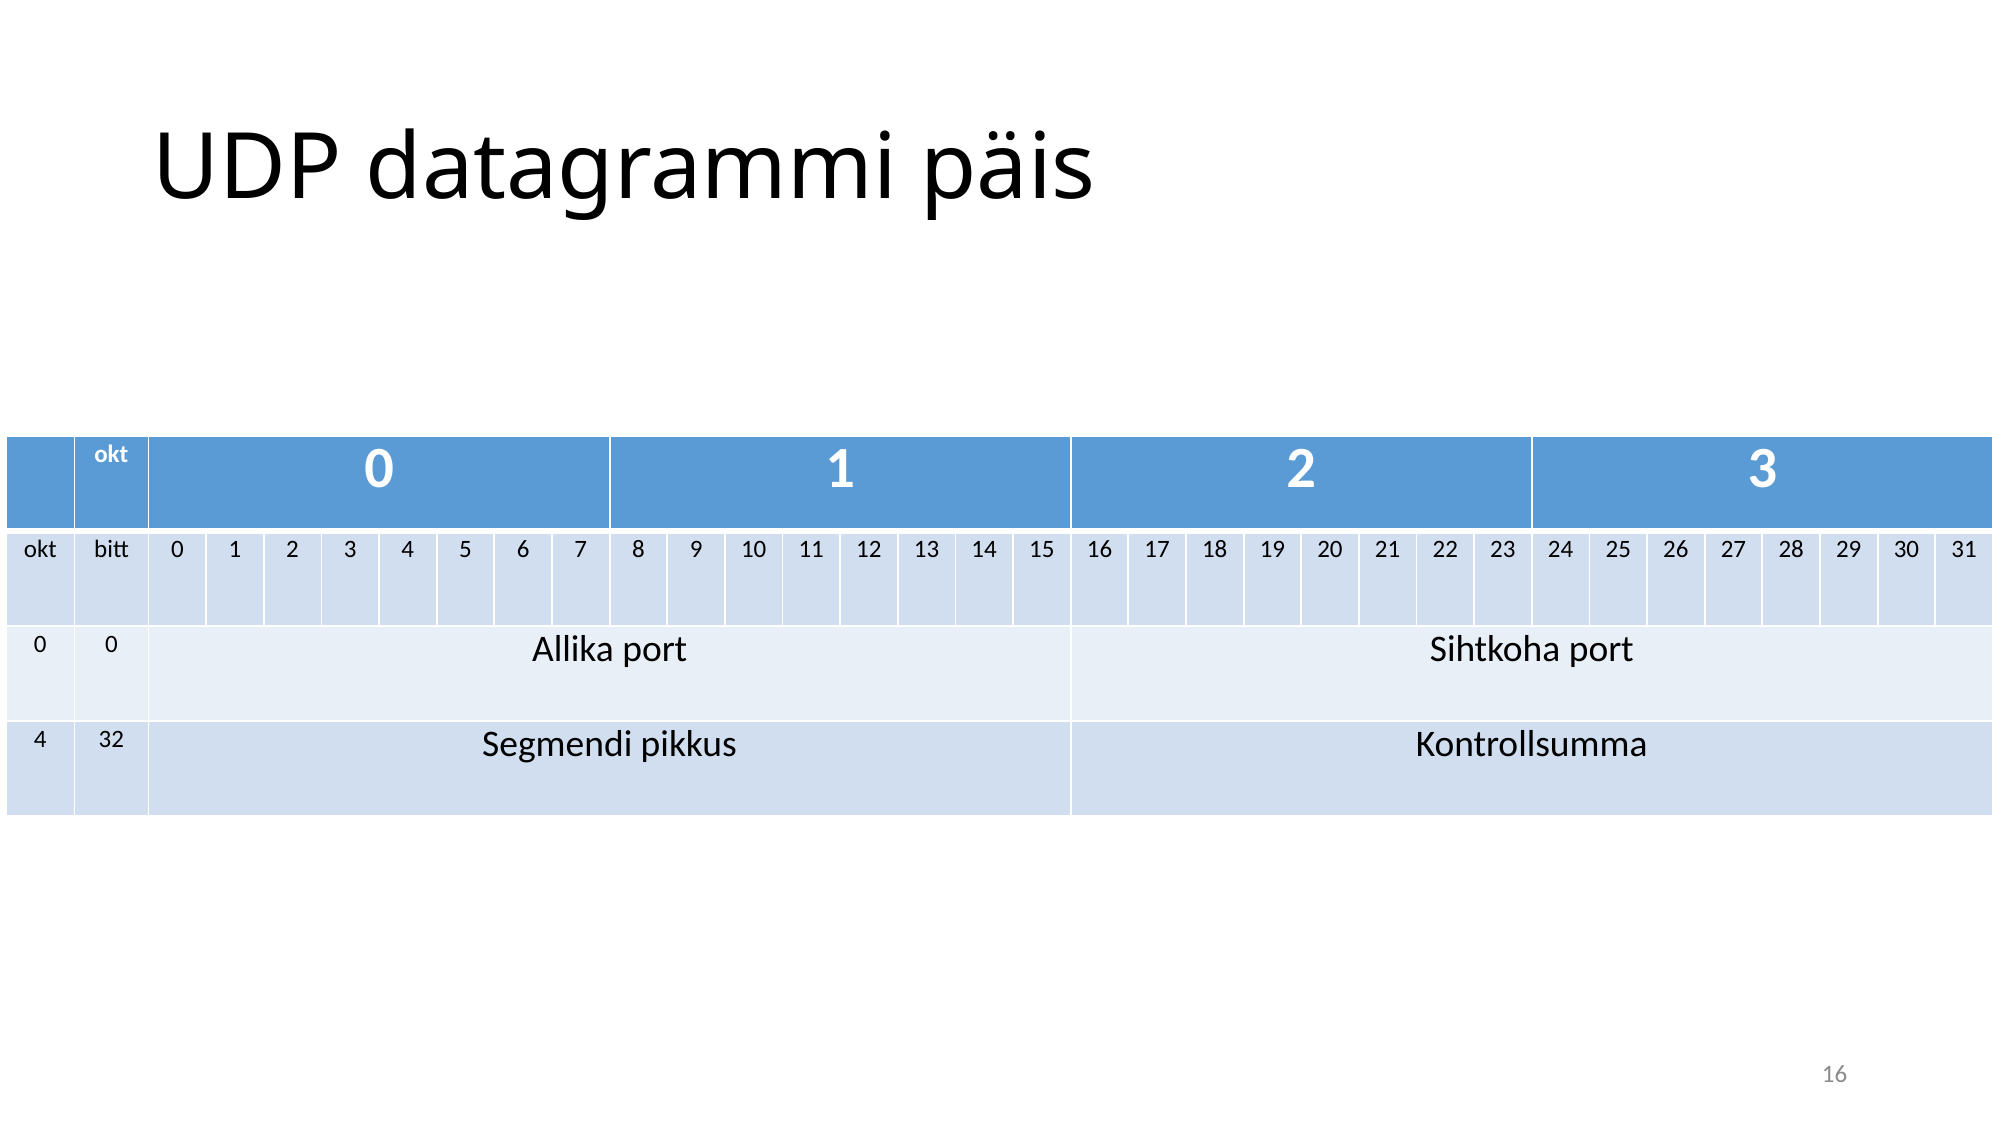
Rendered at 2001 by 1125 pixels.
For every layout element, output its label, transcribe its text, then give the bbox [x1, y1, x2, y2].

table_cell 6 [495, 534, 551, 625]
table_header 0 [149, 437, 609, 528]
table_cell 4 [7, 722, 74, 815]
table_cell 28 [1763, 534, 1819, 625]
table_cell 8 [611, 534, 666, 625]
slide_number 16 [1412, 1042, 1863, 1103]
table_cell 14 [956, 534, 1012, 625]
table_header [7, 437, 74, 528]
table_cell bitt [75, 534, 148, 625]
table_cell 17 [1129, 534, 1185, 625]
table_cell 0 [7, 627, 74, 720]
table_cell okt [7, 534, 74, 625]
table_cell 26 [1648, 534, 1704, 625]
table_cell 29 [1821, 534, 1877, 625]
table_cell 3 [322, 534, 378, 625]
table_cell 18 [1187, 534, 1243, 625]
table_cell 0 [75, 627, 148, 720]
table_cell 22 [1417, 534, 1473, 625]
table_cell 32 [75, 722, 148, 815]
table_header 3 [1533, 437, 1992, 528]
table_cell 27 [1706, 534, 1761, 625]
table_cell 9 [668, 534, 724, 625]
table_cell Kontrollsumma [1072, 722, 1992, 815]
table_cell 30 [1879, 534, 1934, 625]
table_cell 15 [1014, 534, 1070, 625]
table_cell 16 [1072, 534, 1127, 625]
table_cell 11 [783, 534, 839, 625]
table_header 1 [611, 437, 1070, 528]
table_cell Segmendi pikkus [149, 722, 1070, 815]
table_cell Sihtkoha port [1072, 627, 1992, 720]
table_cell 13 [899, 534, 955, 625]
title UDP datagrammi päis [137, 59, 1863, 278]
table_cell 31 [1936, 534, 1992, 625]
table_cell 4 [380, 534, 436, 625]
table_cell 5 [438, 534, 493, 625]
table_cell 0 [149, 534, 205, 625]
table_header 2 [1072, 437, 1531, 528]
table_cell 10 [726, 534, 782, 625]
table_cell 21 [1360, 534, 1416, 625]
table_cell 19 [1245, 534, 1300, 625]
table_cell 12 [841, 534, 897, 625]
table_cell Allika port [149, 627, 1070, 720]
table_cell 24 [1533, 534, 1589, 625]
table_cell 7 [553, 534, 609, 625]
table_cell 23 [1475, 534, 1531, 625]
table_cell 25 [1590, 534, 1646, 625]
table_cell 20 [1302, 534, 1358, 625]
table_cell 1 [207, 534, 263, 625]
table_header okt [75, 437, 148, 528]
table_cell 2 [265, 534, 321, 625]
